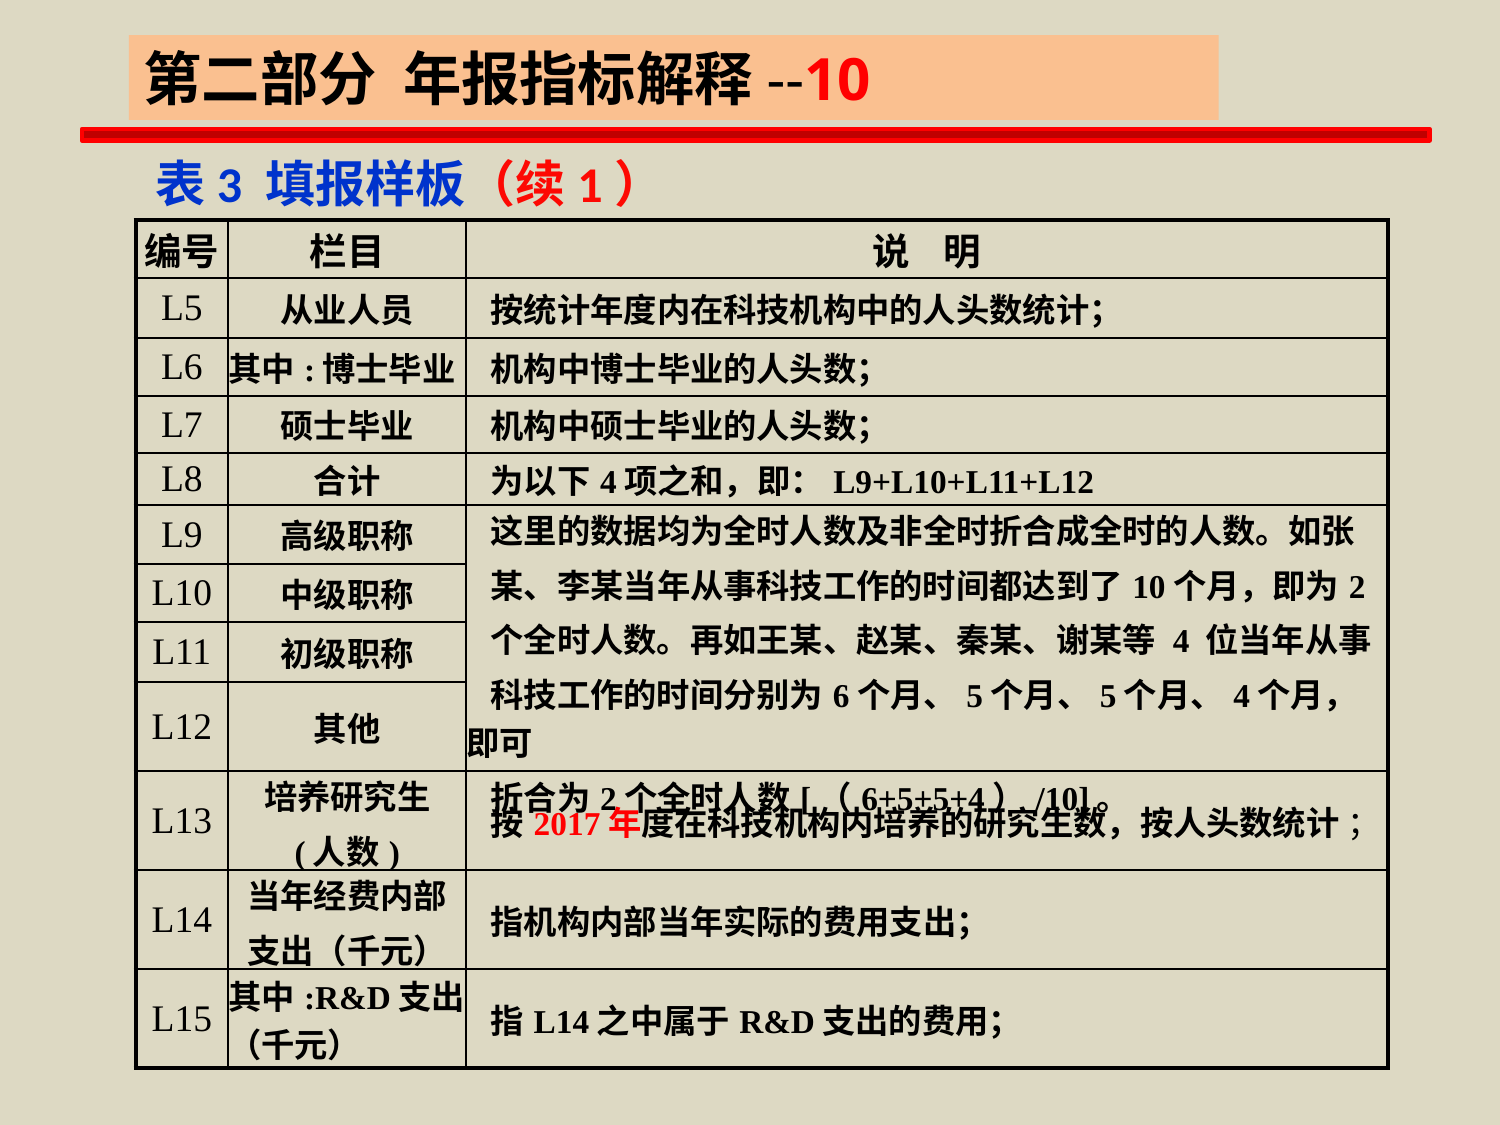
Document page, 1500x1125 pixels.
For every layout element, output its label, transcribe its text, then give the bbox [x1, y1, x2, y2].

table_cell 中级职称 [229, 565, 465, 621]
table_cell 指L14之中属于R&D支出的费用； [467, 970, 1386, 1066]
table_cell 当年经费内部 支出（千元） [229, 871, 465, 968]
table_cell L15 [138, 970, 227, 1066]
table_cell L8 [138, 454, 227, 504]
table_cell L10 [138, 565, 227, 621]
table_cell 机构中硕士毕业的人头数； [467, 397, 1386, 452]
table_cell 其他 [229, 683, 465, 770]
table_cell 高级职称 [229, 506, 465, 563]
table_cell 其中:R&D支出（千元） [229, 970, 465, 1066]
table_cell L5 [138, 279, 227, 337]
table_cell 机构中博士毕业的人头数； [467, 339, 1386, 395]
text_box [117, 152, 1348, 348]
table_cell L12 [138, 683, 227, 770]
table_cell 初级职称 [229, 623, 465, 681]
table_cell L9 [138, 506, 227, 563]
table_header 说 明 [467, 222, 1386, 277]
text_box 表3 填报样板（续1） [128, 152, 755, 213]
text_box 第二部分 年报指标解释--10 [128, 35, 1219, 120]
table_header 编号 [138, 222, 227, 277]
table_cell 硕士毕业 [229, 397, 465, 452]
text_box [80, 127, 1432, 143]
table_cell L7 [138, 397, 227, 452]
table_cell 这里的数据均为全时人数及非全时折合成全时的人数。如张 某、李某当年从事科技工作的时间都达到了10个月，即为2 个全时人数。再如王某、赵某、秦某、谢某等 4 位当年从事 科技工作的时间分别为6个月、5个月、5个月、4个月，即可 折合为2个全时人数[（6+5+5+4）/10]。 [467, 506, 1386, 770]
table_cell 培养研究生 (人数) [229, 772, 465, 869]
table_cell 按2017年度在科技机构内培养的研究生数，按人头数统计 ； [467, 772, 1386, 869]
table_cell 按统计年度内在科技机构中的人头数统计； [467, 279, 1386, 337]
table_cell 其中:博士毕业 [229, 339, 465, 395]
table_cell L6 [138, 339, 227, 395]
table_header 栏目 [229, 222, 465, 277]
table_cell 合计 [229, 454, 465, 504]
table_cell 为以下4项之和，即：L9+L10+L11+L12 [467, 454, 1386, 504]
table_cell L13 [138, 772, 227, 869]
table_cell 从业人员 [229, 279, 465, 337]
table_cell 指机构内部当年实际的费用支出； [467, 871, 1386, 968]
table_cell L14 [138, 871, 227, 968]
table_cell L11 [138, 623, 227, 681]
